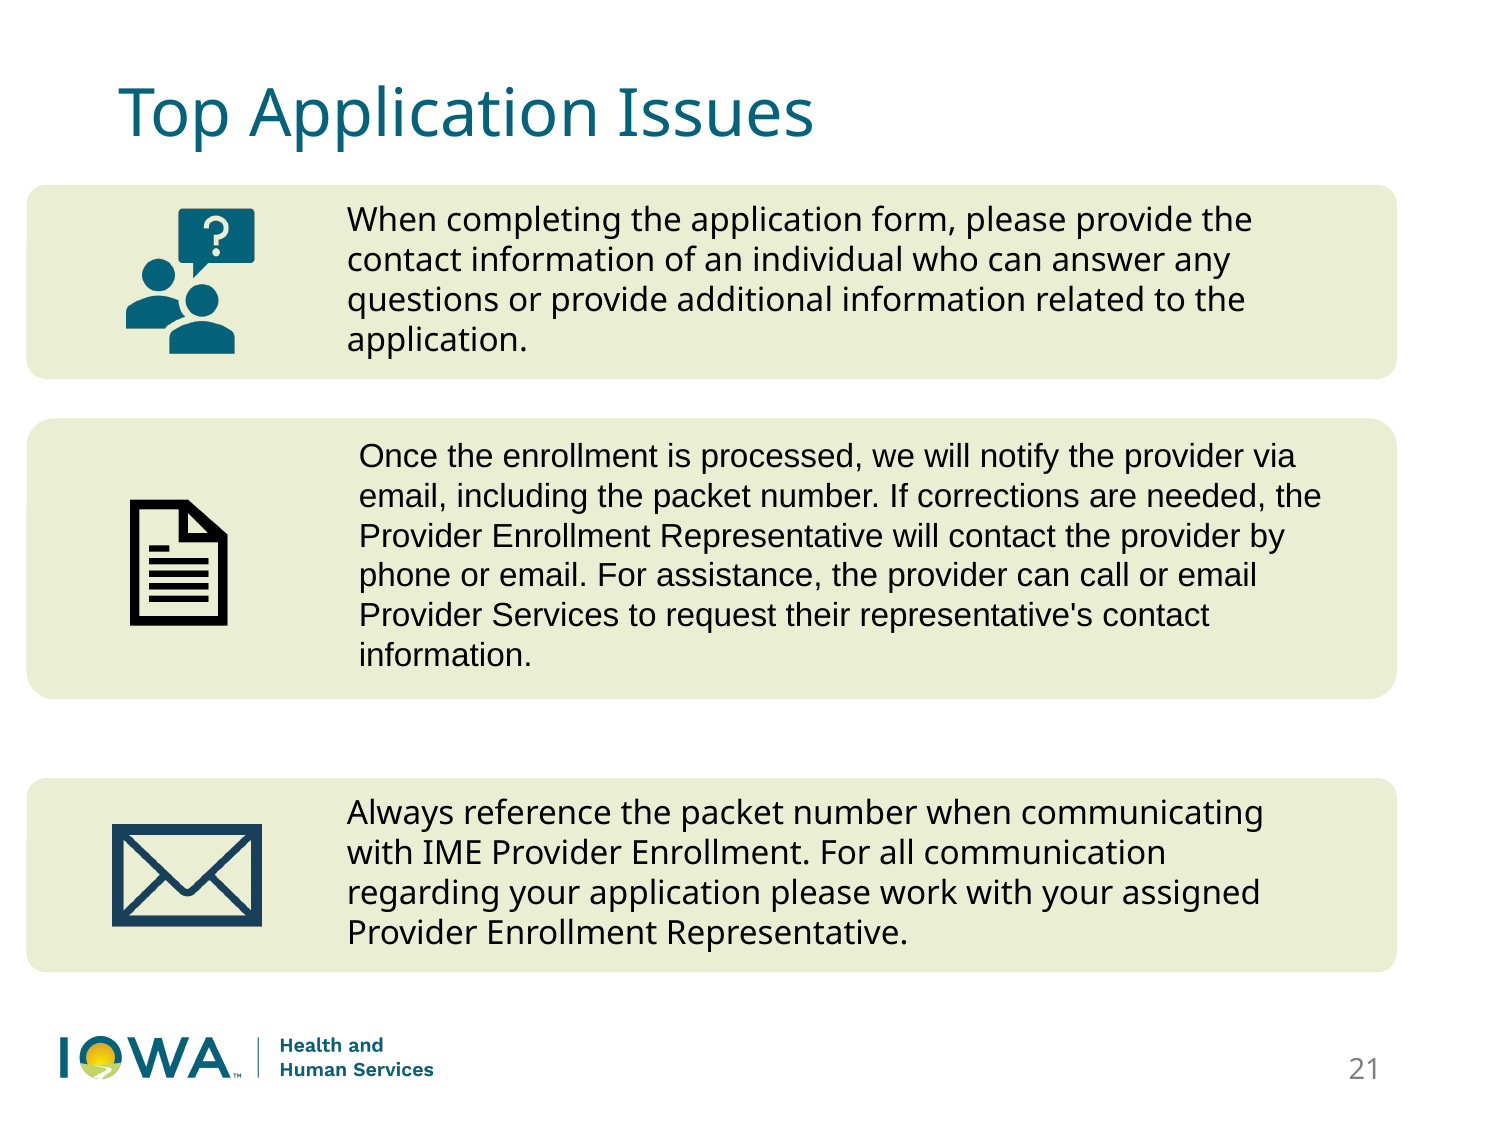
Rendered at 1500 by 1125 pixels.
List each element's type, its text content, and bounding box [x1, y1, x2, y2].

picture [103, 487, 254, 638]
text_box [97, 787, 277, 964]
slide_number 21 [1059, 1042, 1397, 1103]
text_box When completing the application form, please provide the contact information of an individual who can answer any questions or provide additional information related to the application. [26, 184, 1397, 379]
picture [60, 1036, 434, 1079]
text_box [102, 194, 277, 369]
text_box Top Application Issues [103, 55, 1397, 174]
text_box Always reference the packet number when communicating with IME Provider Enrollment. For all communication regarding your application please work with your assigned Provider Enrollment Representative. [26, 778, 1397, 973]
text_box Once the enrollment is processed, we will notify the provider via email, including the packet number. If corrections are needed, the Provider Enrollment Representative will contact the provider by phone or email. For assistance, the provider can call or email Provider Services to request their representative's contact information. [26, 418, 1397, 700]
text_box [389, 249, 1435, 531]
